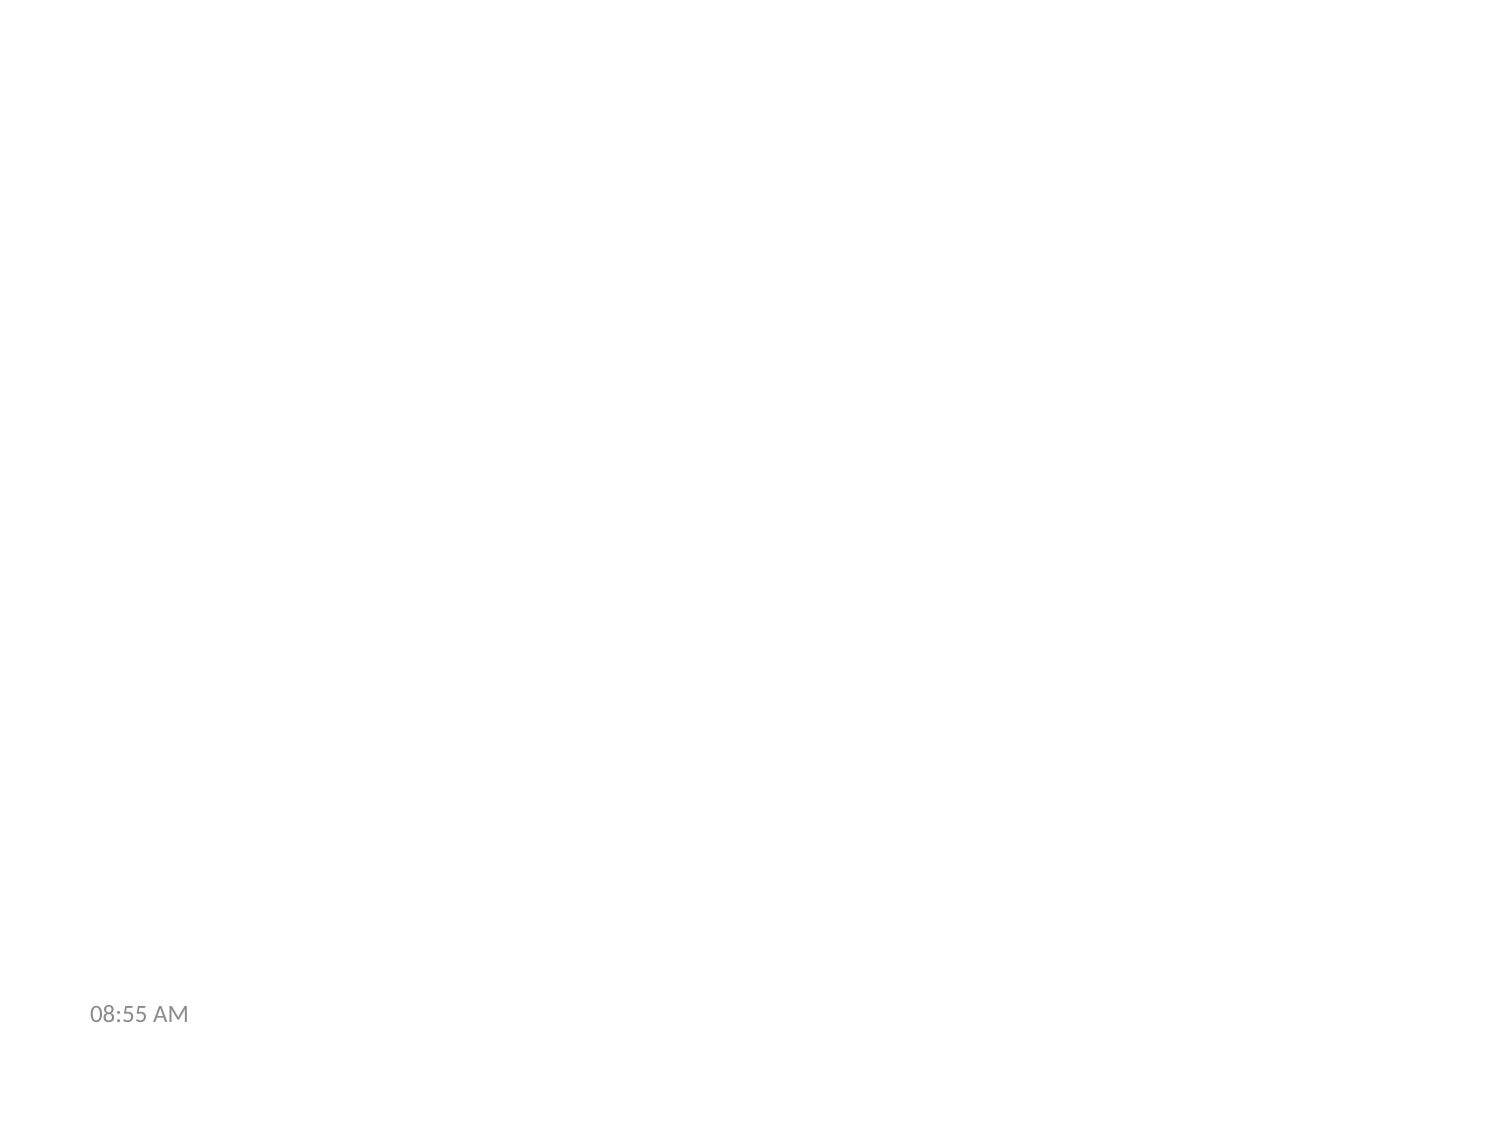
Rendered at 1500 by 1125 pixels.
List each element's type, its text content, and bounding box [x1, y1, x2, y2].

text_box 3:35 PM [75, 982, 425, 1043]
